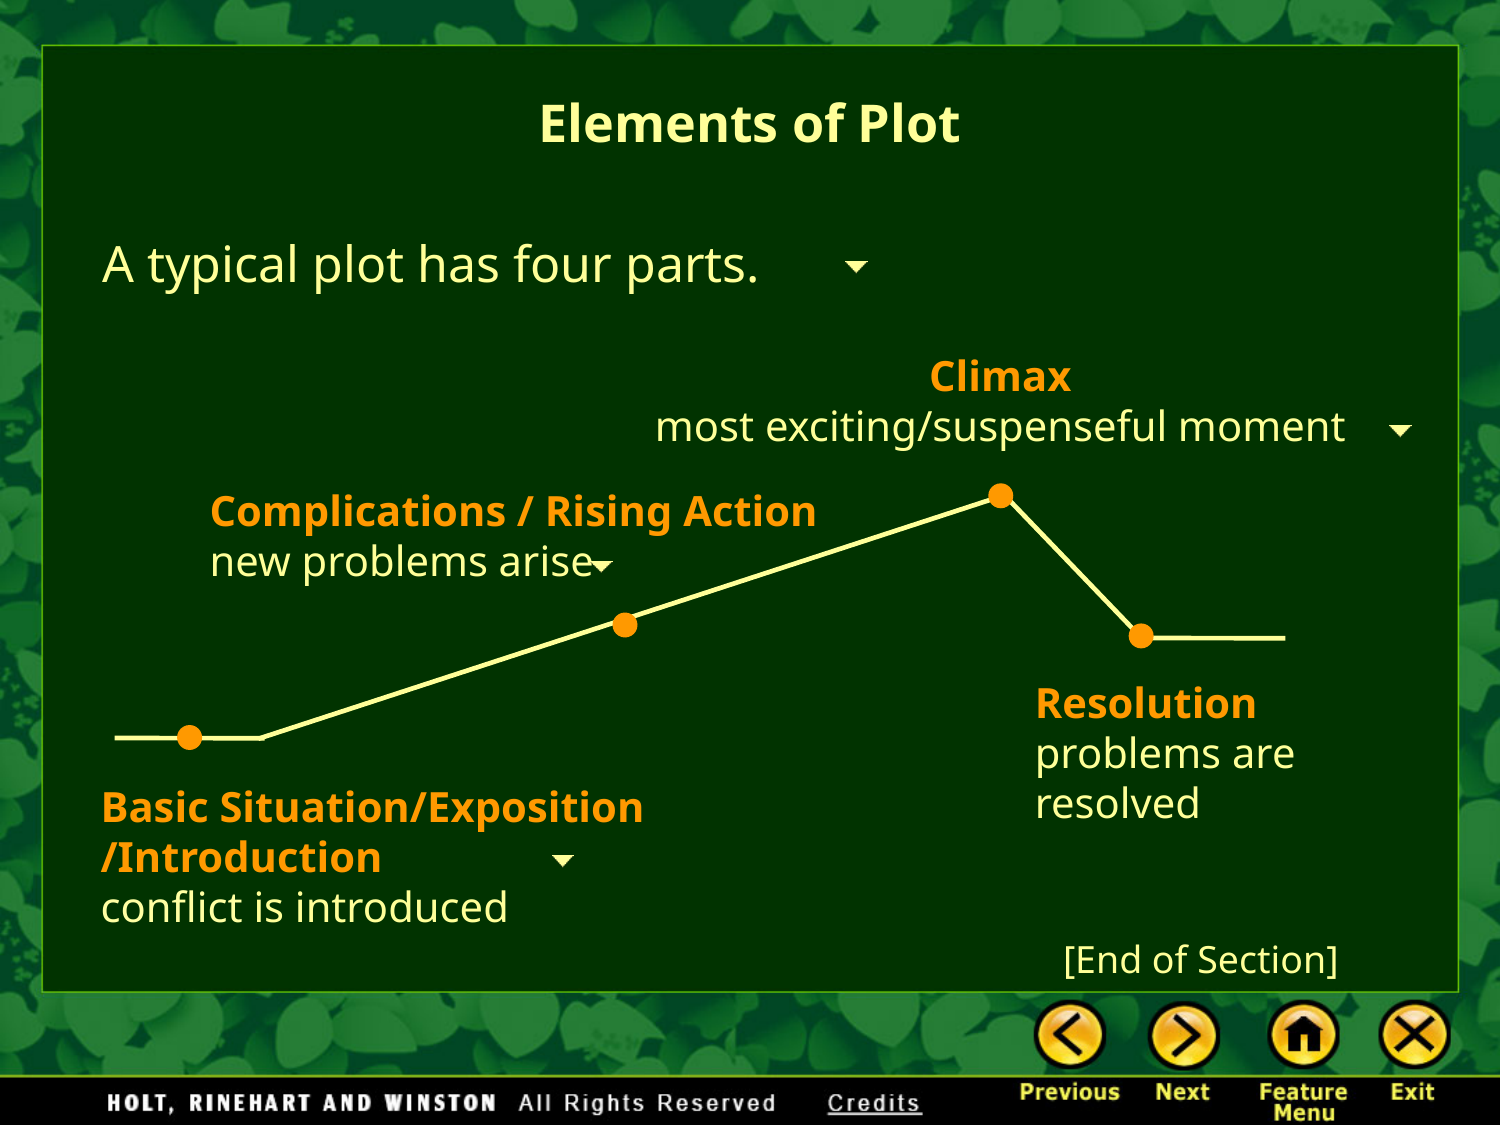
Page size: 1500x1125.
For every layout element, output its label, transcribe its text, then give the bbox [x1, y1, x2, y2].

text_box Resolution problems are resolved [1020, 669, 1367, 835]
text_box Complications / Rising Action new problems arise [194, 477, 833, 593]
text_box Climax most exciting/suspenseful moment [640, 342, 1361, 458]
text_box [612, 612, 638, 638]
picture [0, 0, 1500, 1125]
text_box Basic Situation/Exposition /Introduction conflict is introduced [85, 773, 803, 939]
text_box A typical plot has four parts. [87, 224, 1413, 300]
text_box [988, 483, 1014, 509]
text_box [177, 725, 203, 751]
text_box [End of Section] [1048, 929, 1393, 989]
title Elements of Plot [87, 56, 1413, 188]
text_box [1128, 623, 1154, 649]
